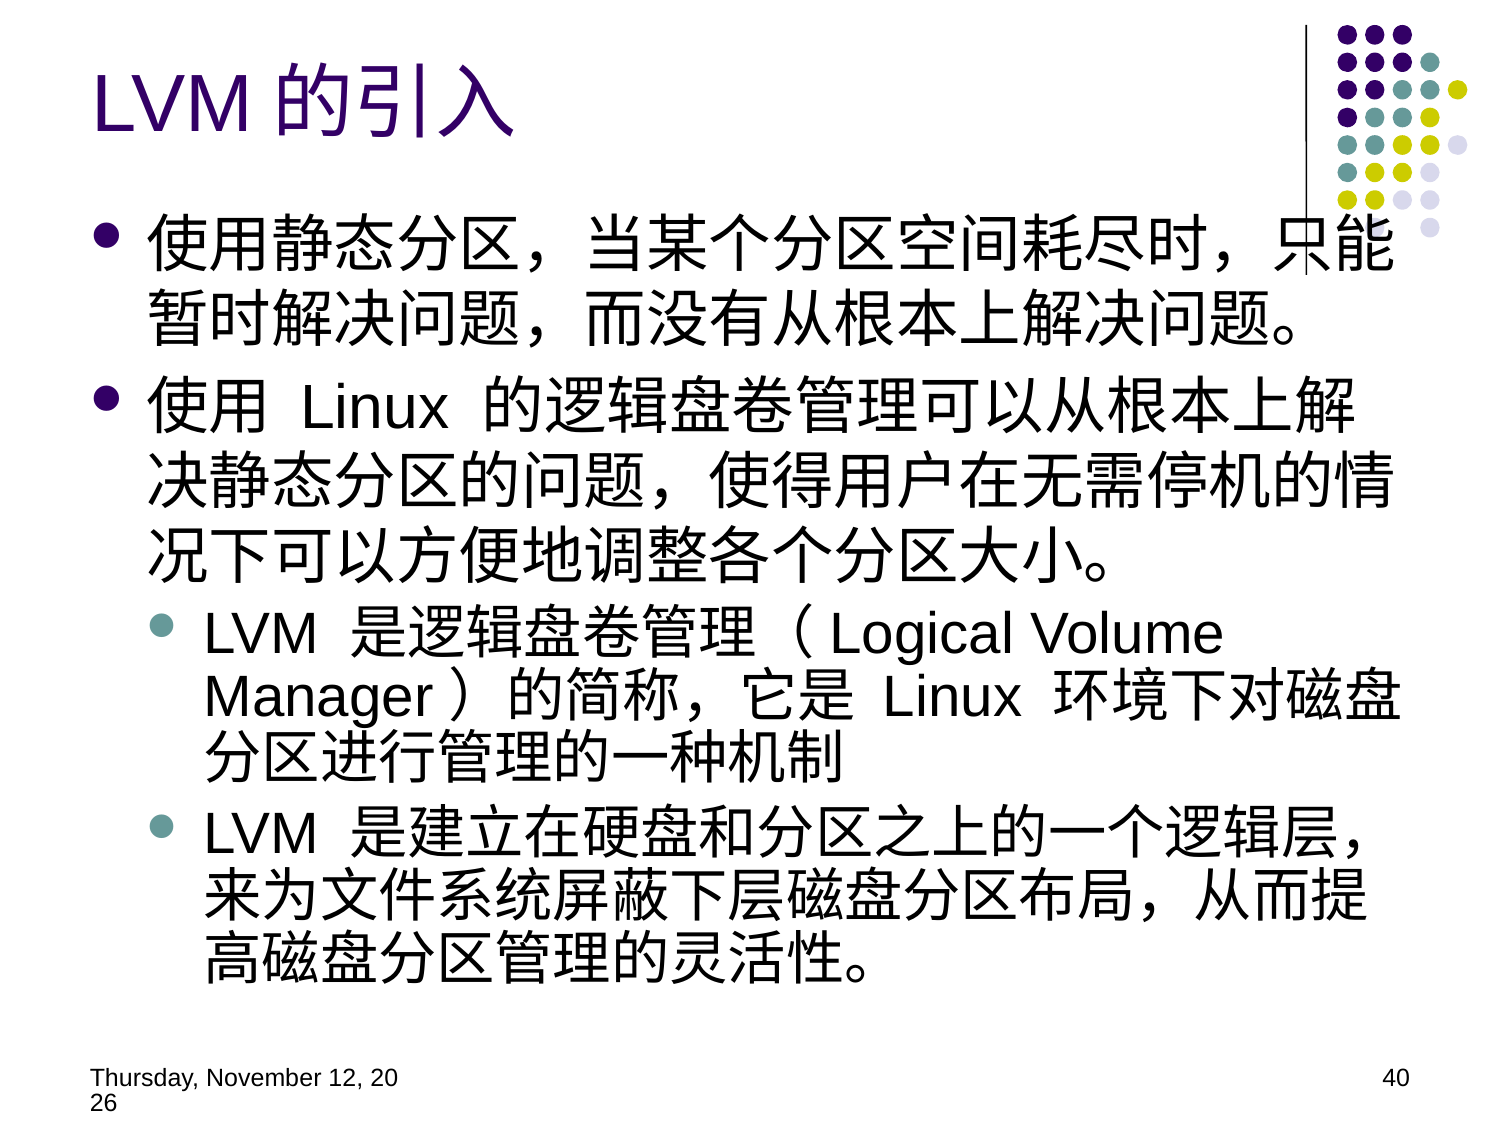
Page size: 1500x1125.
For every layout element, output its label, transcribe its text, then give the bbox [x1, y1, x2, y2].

list 使用静态分区，当某个分区空间耗尽时，只能暂时解决问题，而没有从根本上解决问题。 使用 Linux 的逻辑盘卷管理可以从根本上解决静态分区的问题，使得用户在无需停机的情况下可以方便地调整各个分区大小。 LVM 是逻辑盘卷管理（Logical Volume Manager）的简称，它是 Linux 环境下对磁盘分区进行管理的一种机制 LVM 是建立在硬盘和分区之上的一个逻辑层，来为文件系统屏蔽下层磁盘分区布局，从而提高磁盘分区管理的灵活性。 [74, 196, 1426, 1006]
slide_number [75, 1024, 425, 1100]
title LVM的引入 [76, 42, 1428, 230]
slide_number 40 [1074, 1024, 1425, 1100]
footer [360, 1023, 1247, 1099]
